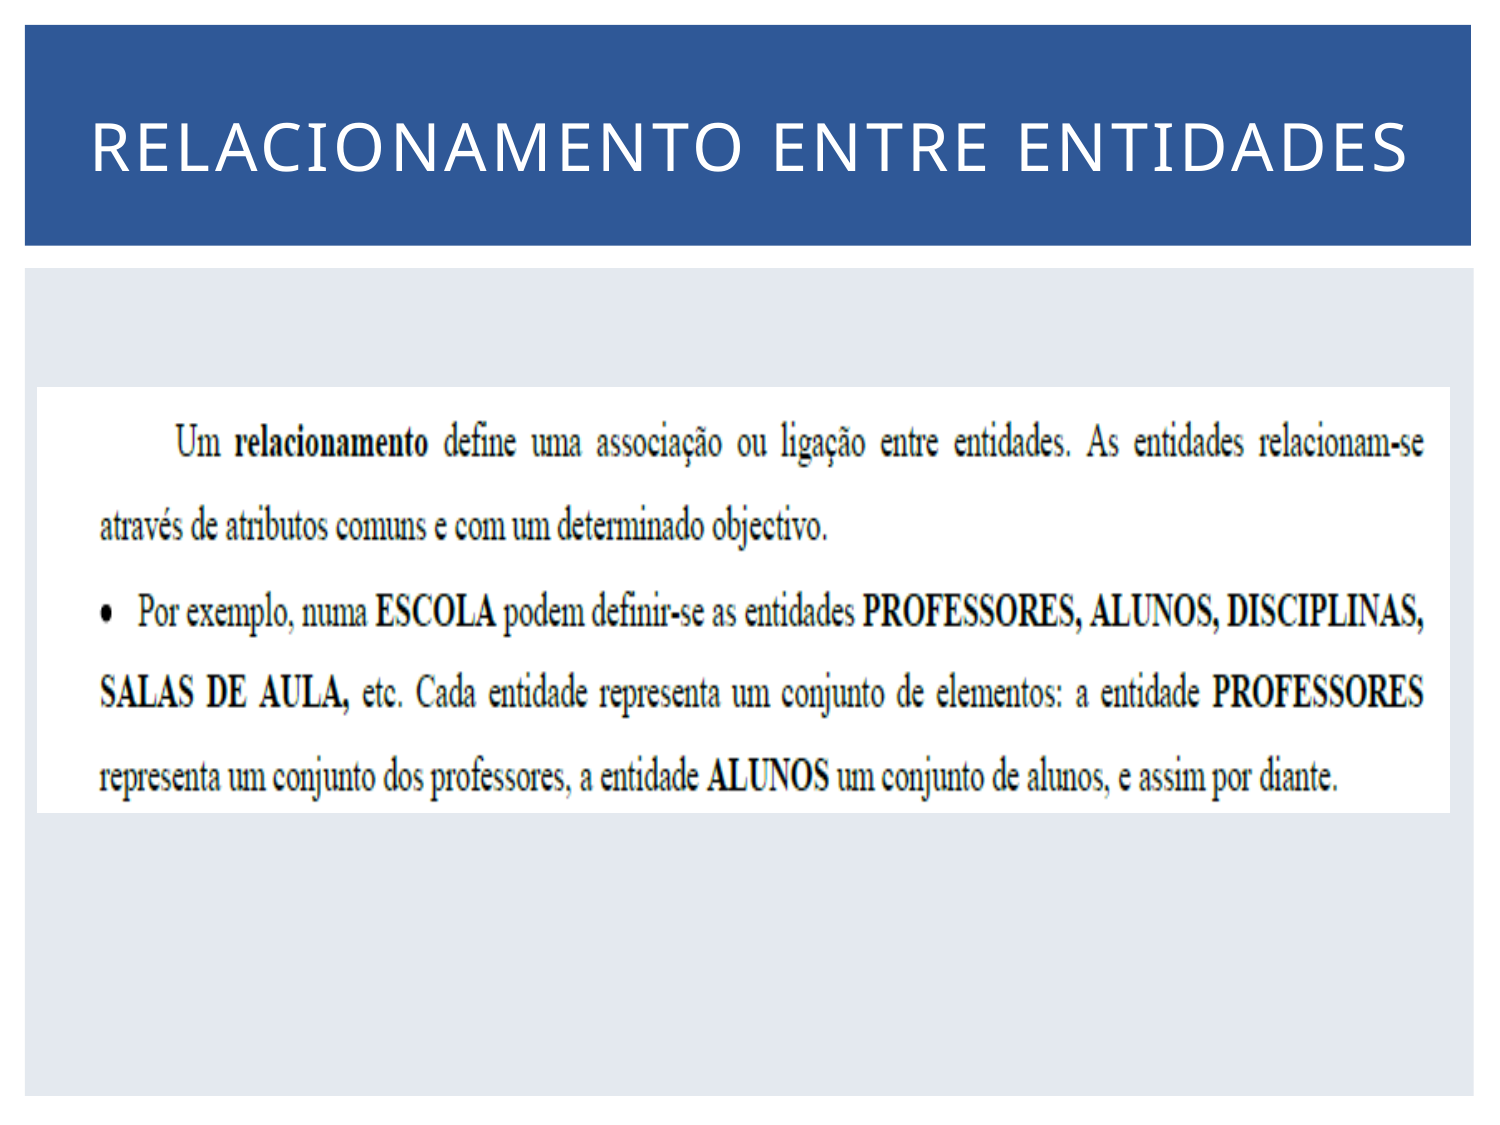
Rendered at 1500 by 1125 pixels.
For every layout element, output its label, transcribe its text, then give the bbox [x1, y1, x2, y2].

picture [37, 387, 1451, 813]
title Relacionamento entre entidades [62, 58, 1438, 232]
